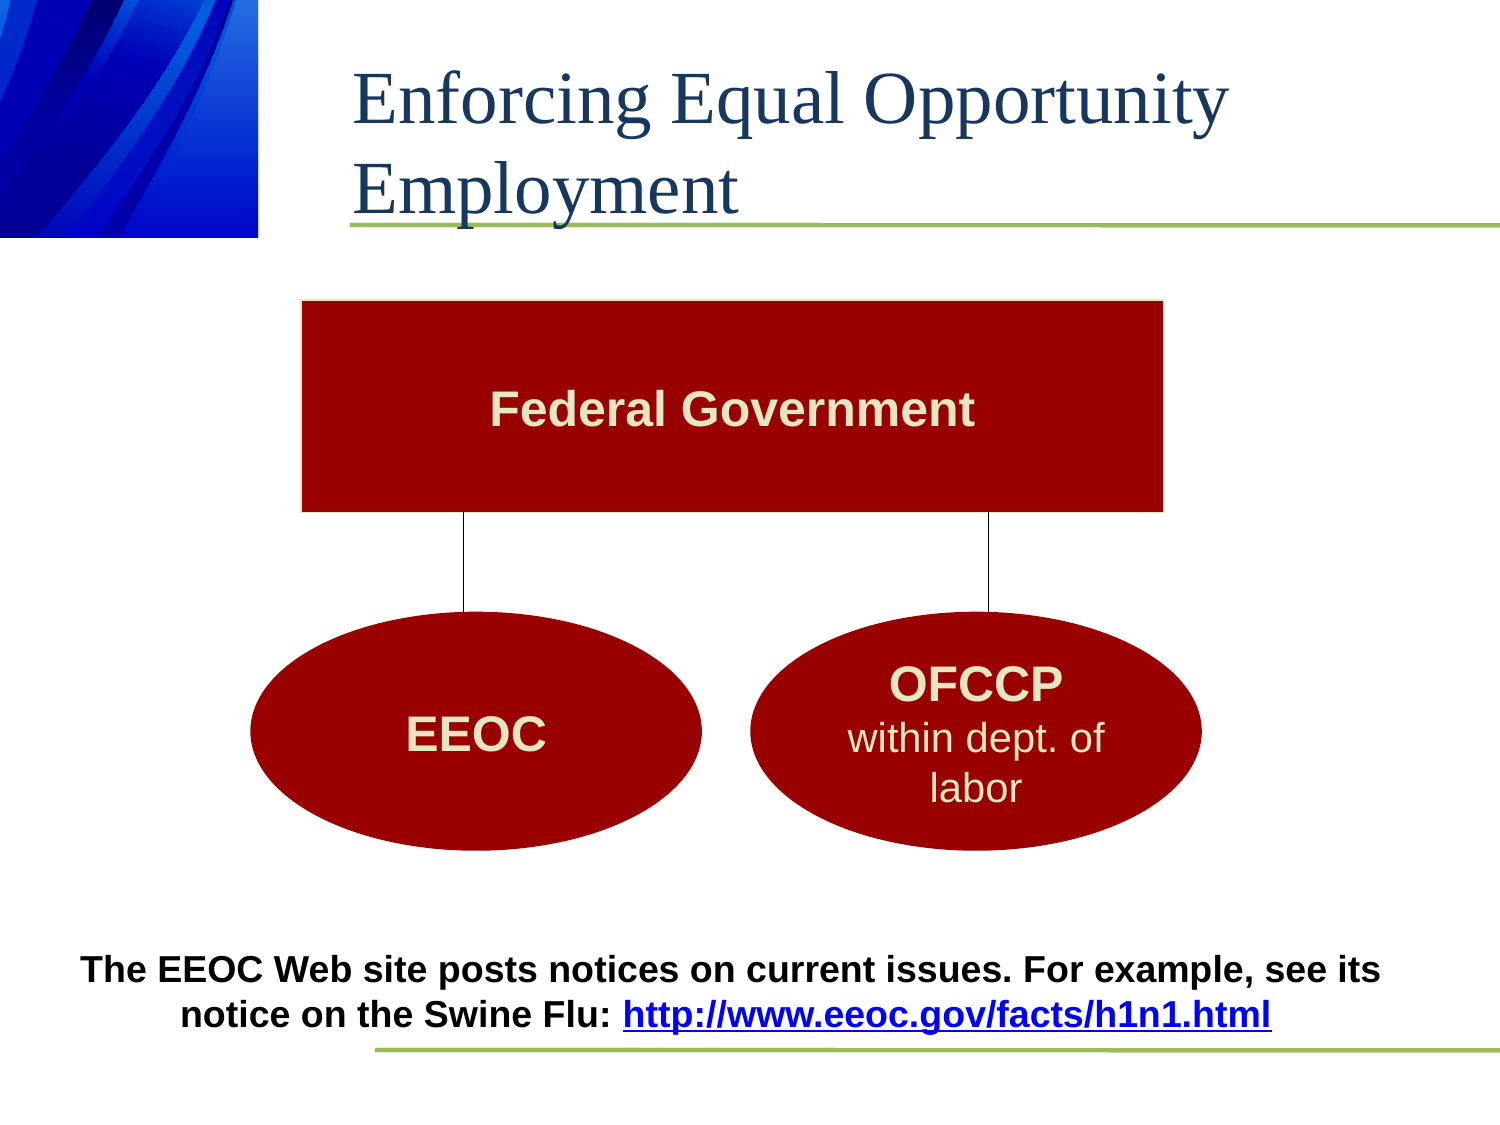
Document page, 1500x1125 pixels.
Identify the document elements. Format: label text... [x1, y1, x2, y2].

slide_number [1074, 1042, 1425, 1103]
text_box Federal Government [301, 299, 1164, 513]
picture [0, 0, 259, 238]
text_box OFCCP within dept. of labor [751, 612, 1202, 850]
title Enforcing Equal Opportunity Employment [337, 45, 1425, 233]
text_box EEOC [251, 612, 702, 850]
text_box The EEOC Web site posts notices on current issues. For example, see its notice on the Swine Flu: http://www.eeoc.gov/facts/h1n1.html [49, 937, 1413, 1044]
